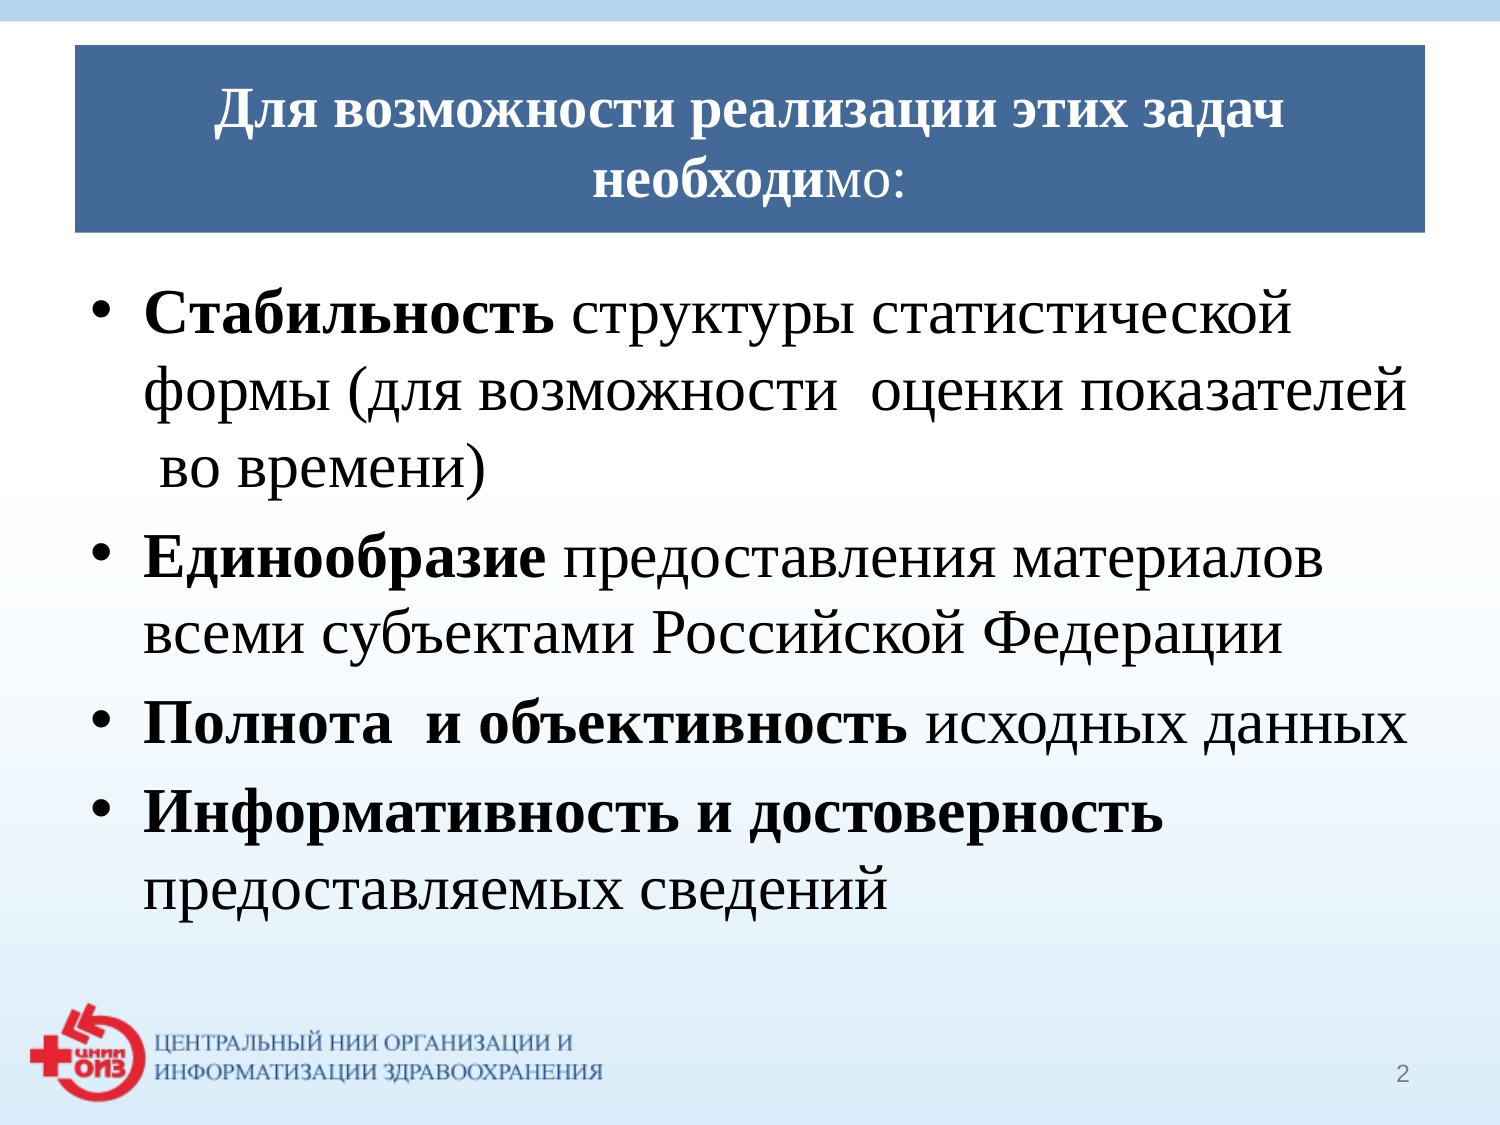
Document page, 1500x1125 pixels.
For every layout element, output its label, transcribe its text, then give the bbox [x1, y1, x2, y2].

picture [0, 0, 1500, 1125]
title Для возможности реализации этих задач необходимо: [75, 45, 1425, 233]
slide_number 2 [1074, 1042, 1425, 1103]
list Стабильность структуры статистической формы (для возможности оценки показателей во времени) Единообразие предоставления материалов всеми субъектами Российской Федерации Полнота и объективность исходных данных Информативность и достоверность предоставляемых сведений [75, 262, 1425, 1005]
